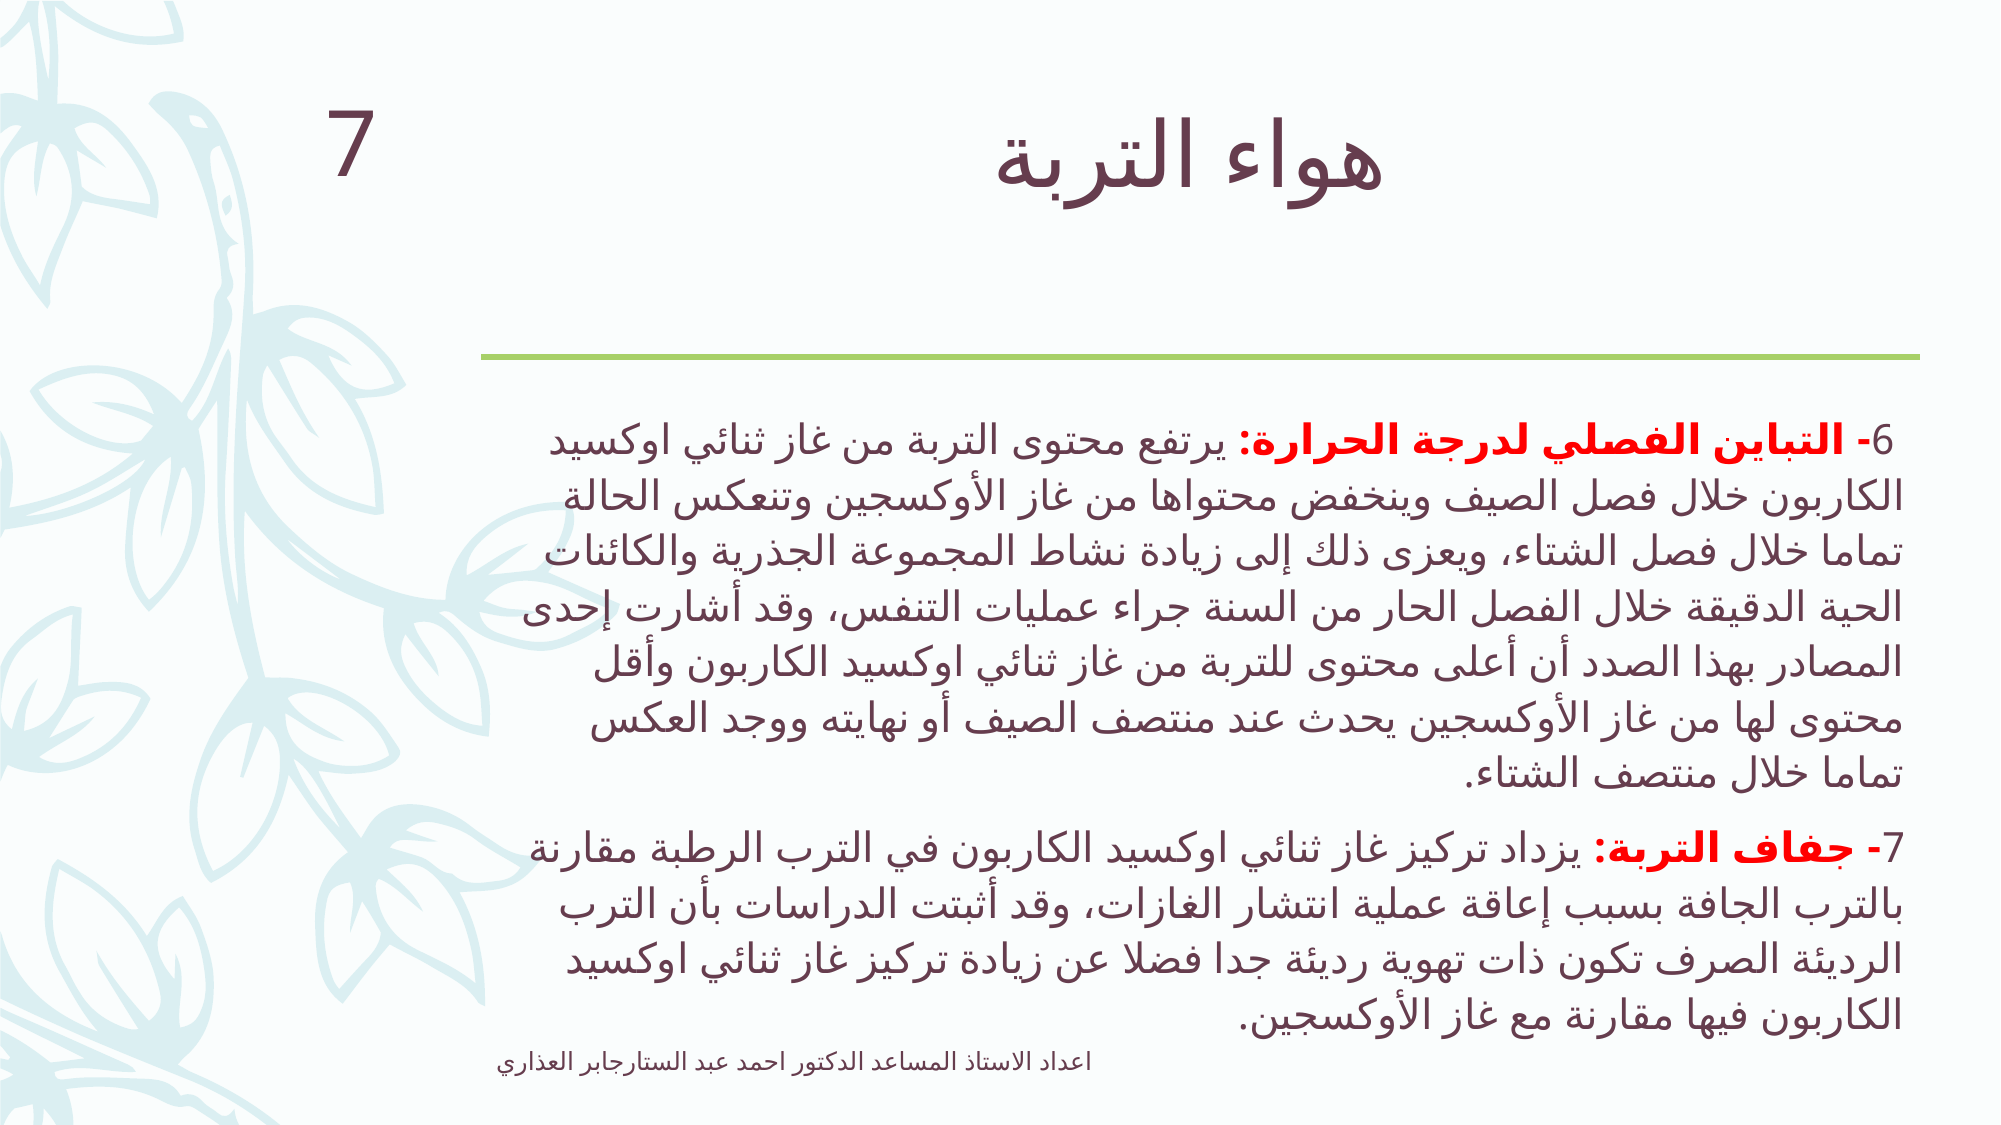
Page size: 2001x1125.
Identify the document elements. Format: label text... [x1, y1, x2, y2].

slide_number 7 [84, 118, 394, 218]
list 6- التباين الفصلي لدرجة الحرارة: يرتفع محتوى التربة من غاز ثنائي اوكسيد الكاربون خلال فصل الصيف وينخفض محتواها من غاز الأوكسجين وتنعكس الحالة تماما خلال فصل الشتاء، ويعزى ذلك إلى زيادة نشاط المجموعة الجذرية والكائنات الحية الدقيقة خلال الفصل الحار من السنة جراء عمليات التنفس، وقد أشارت إحدى المصادر بهذا الصدد أن أعلى محتوى للتربة من غاز ثنائي اوكسيد الكاربون وأقل محتوى لها من غاز الأوكسجين يحدث عند منتصف الصيف أو نهايته ووجد العكس تماما خلال منتصف الشتاء. 7- جفاف التربة: يزداد تركيز غاز ثنائي اوكسيد الكاربون في الترب الرطبة مقارنة بالترب الجافة بسبب إعاقة عملية انتشار الغازات، وقد أثبتت الدراسات بأن الترب الرديئة الصرف تكون ذات تهوية رديئة جدا فضلا عن زيادة تركيز غاز ثنائي اوكسيد الكاربون فيها مقارنة مع غاز الأوكسجين. [481, 399, 1920, 999]
title هواء التربة [460, 93, 1920, 350]
footer اعداد الاستاذ المساعد الدكتور احمد عبد الستارجابر العذاري [481, 1032, 1411, 1093]
